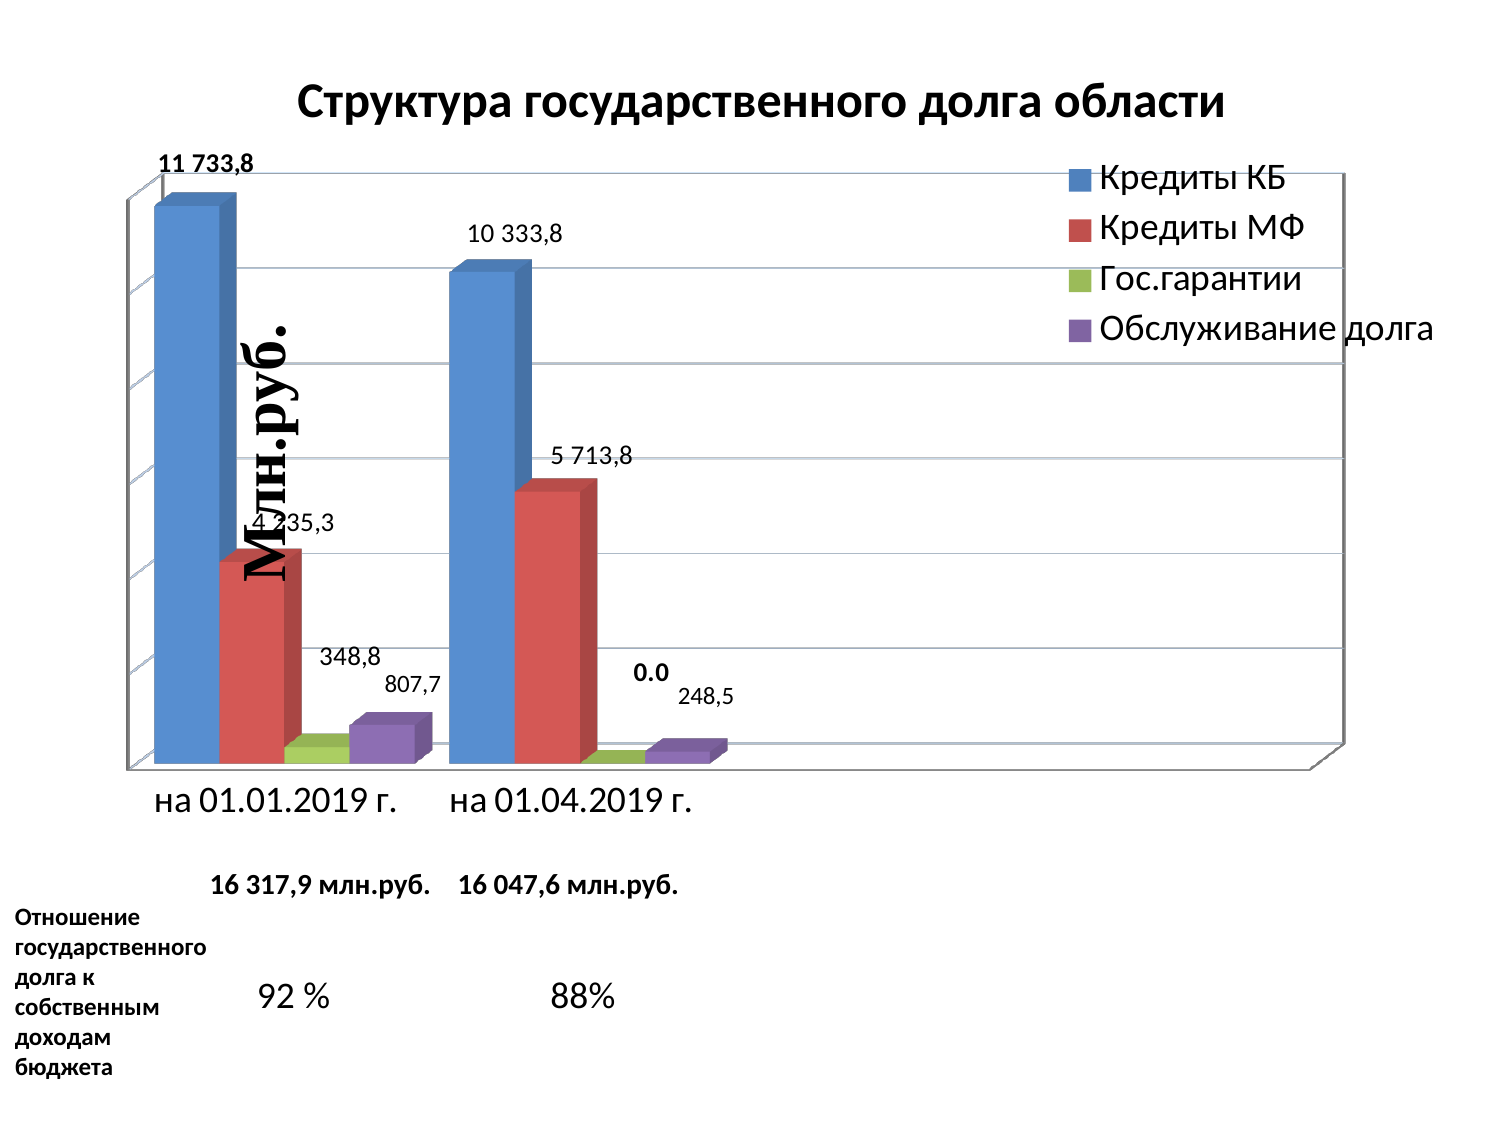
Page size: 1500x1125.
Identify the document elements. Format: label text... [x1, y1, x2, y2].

text_box 16 317,9 млн.руб. [194, 857, 442, 908]
text_box Отношение государственного долга к собственным доходам бюджета [0, 893, 231, 1088]
title Структура государственного долга области [41, 45, 1483, 149]
text_box 92 % 88% [242, 964, 1235, 1024]
chart [105, 136, 1500, 847]
text_box 16 047,6 млн.руб. [442, 857, 774, 908]
